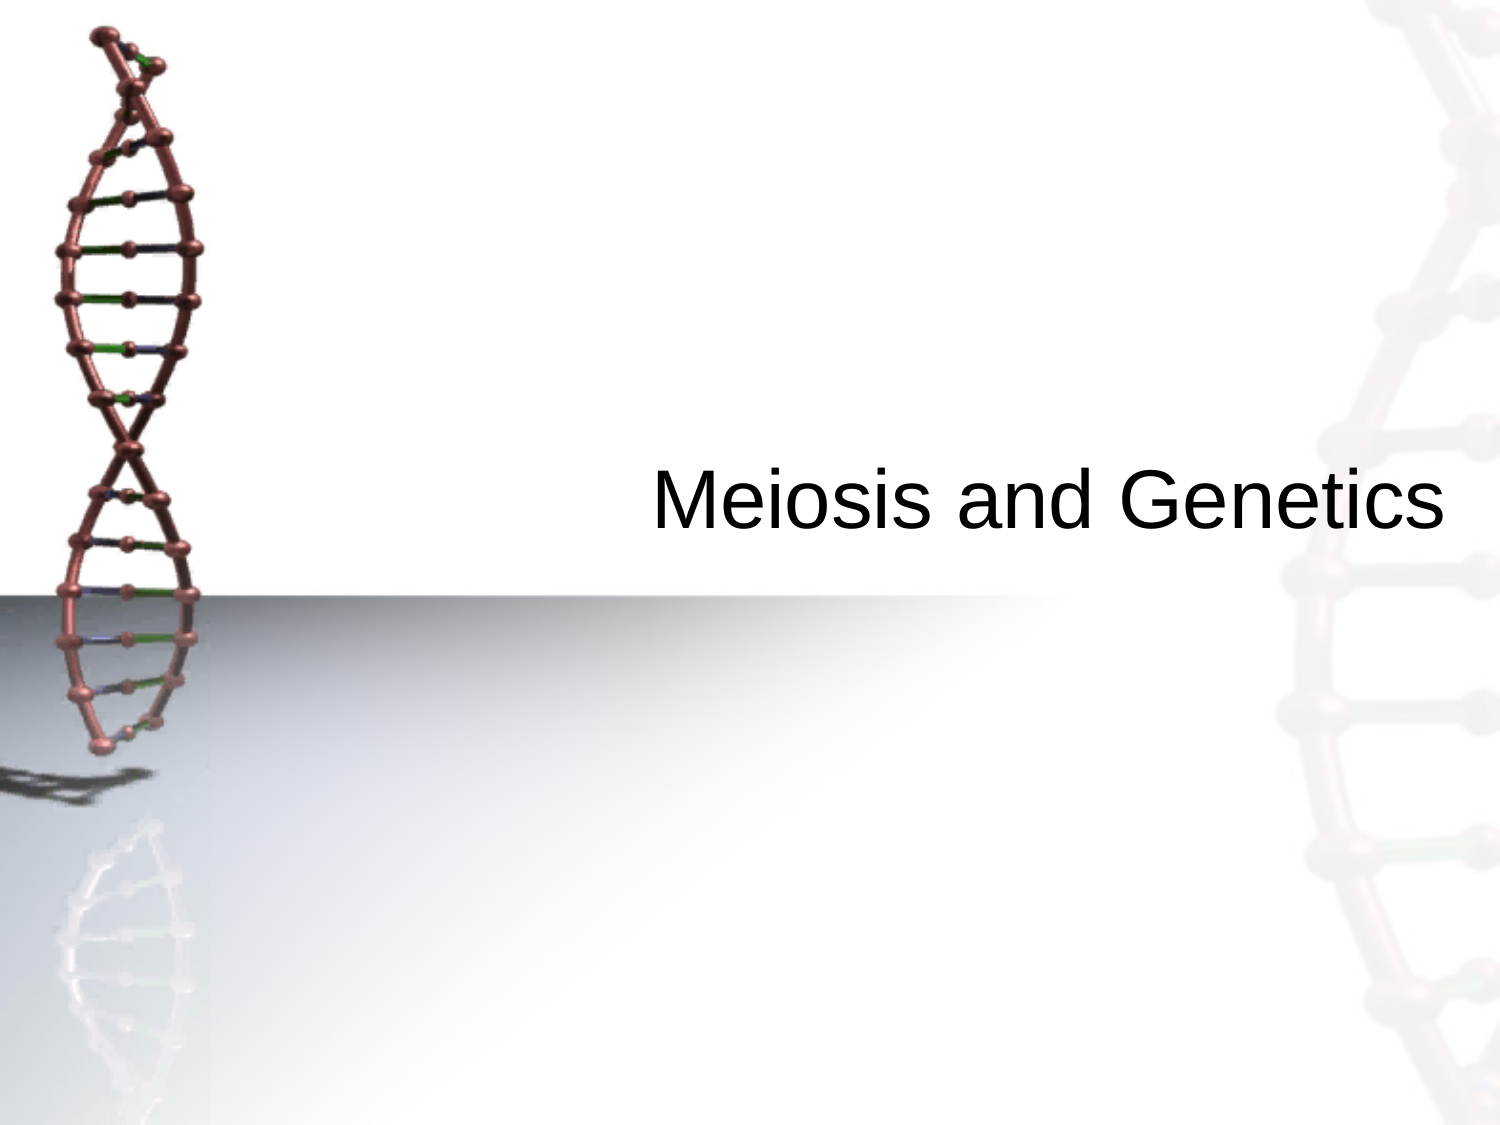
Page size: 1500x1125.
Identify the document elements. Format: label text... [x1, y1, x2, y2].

title Meiosis and Genetics [249, 401, 1463, 589]
picture [0, 0, 1500, 1125]
